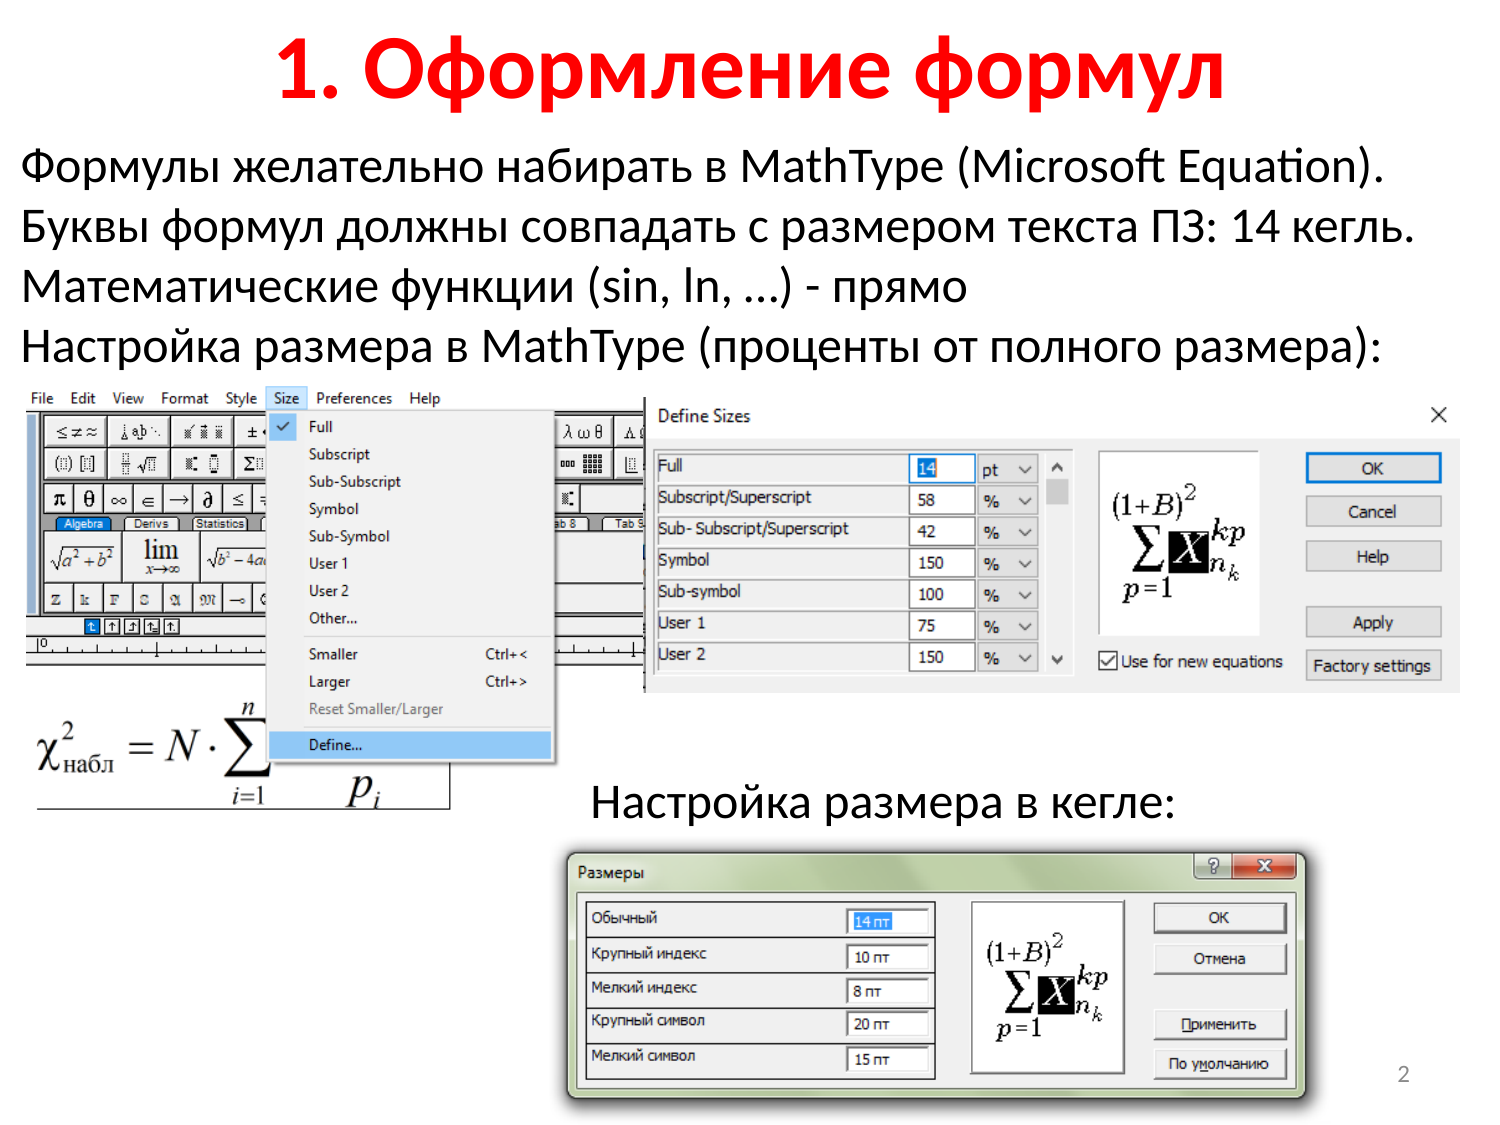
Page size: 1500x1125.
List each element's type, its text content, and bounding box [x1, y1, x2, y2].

title 1. Оформление формул [0, 0, 1500, 138]
picture [548, 836, 1331, 1125]
slide_number 2 [1336, 1042, 1425, 1103]
text_box Настройка размера в кегле: [700, 761, 1193, 835]
text_box Формулы желательно набирать в MathType (Microsoft Equation). Буквы формул должны совпадать с размером текста ПЗ: 14 кегль. Математические функции (sin, ln, …) - прямо Настройка размера в MathType (проценты от полного размера): [5, 125, 1471, 381]
picture [25, 385, 1460, 826]
